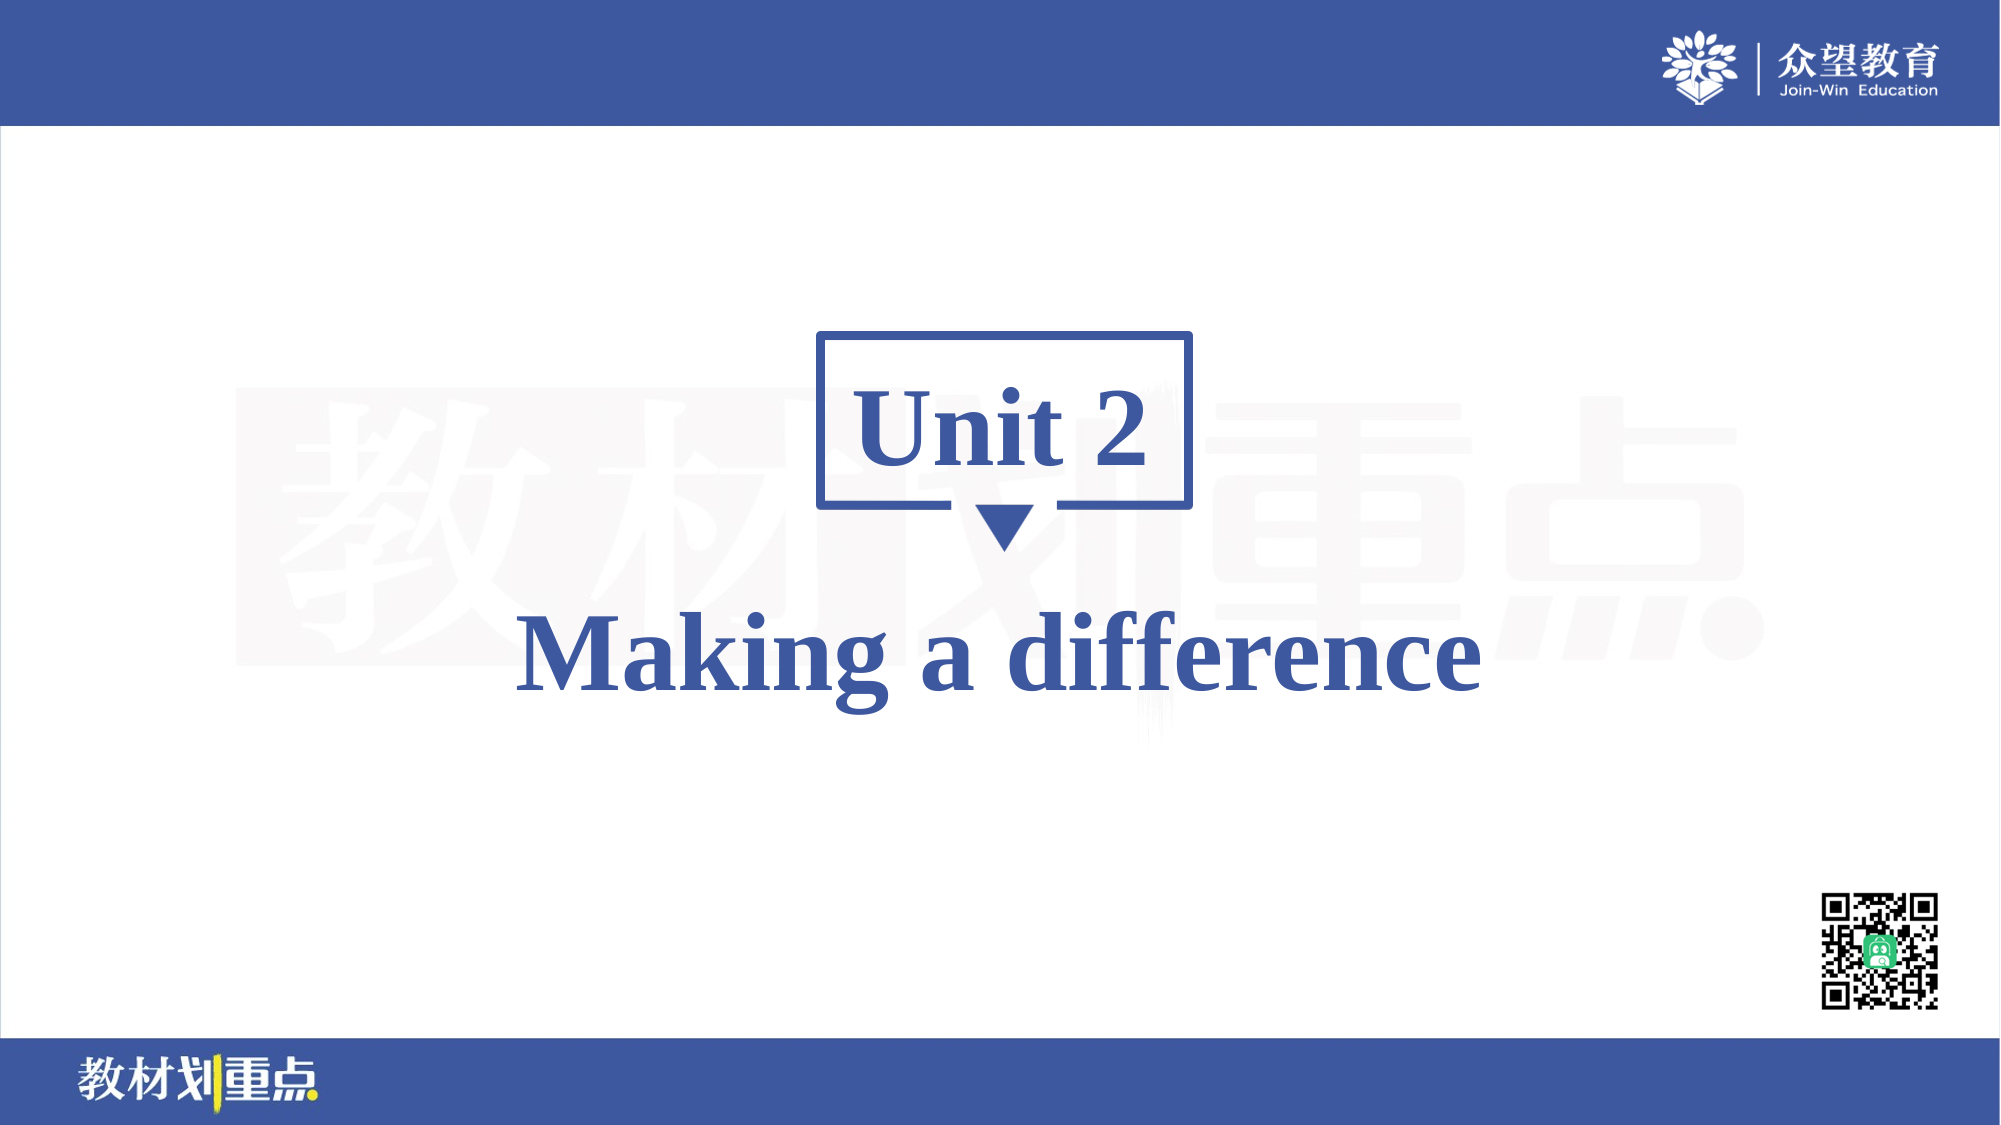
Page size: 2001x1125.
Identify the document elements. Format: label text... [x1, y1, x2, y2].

picture [0, 822, 2000, 1125]
text_box Making a difference [0, 572, 2000, 822]
picture [0, 0, 2000, 572]
text_box Unit 2 [811, 341, 1190, 495]
